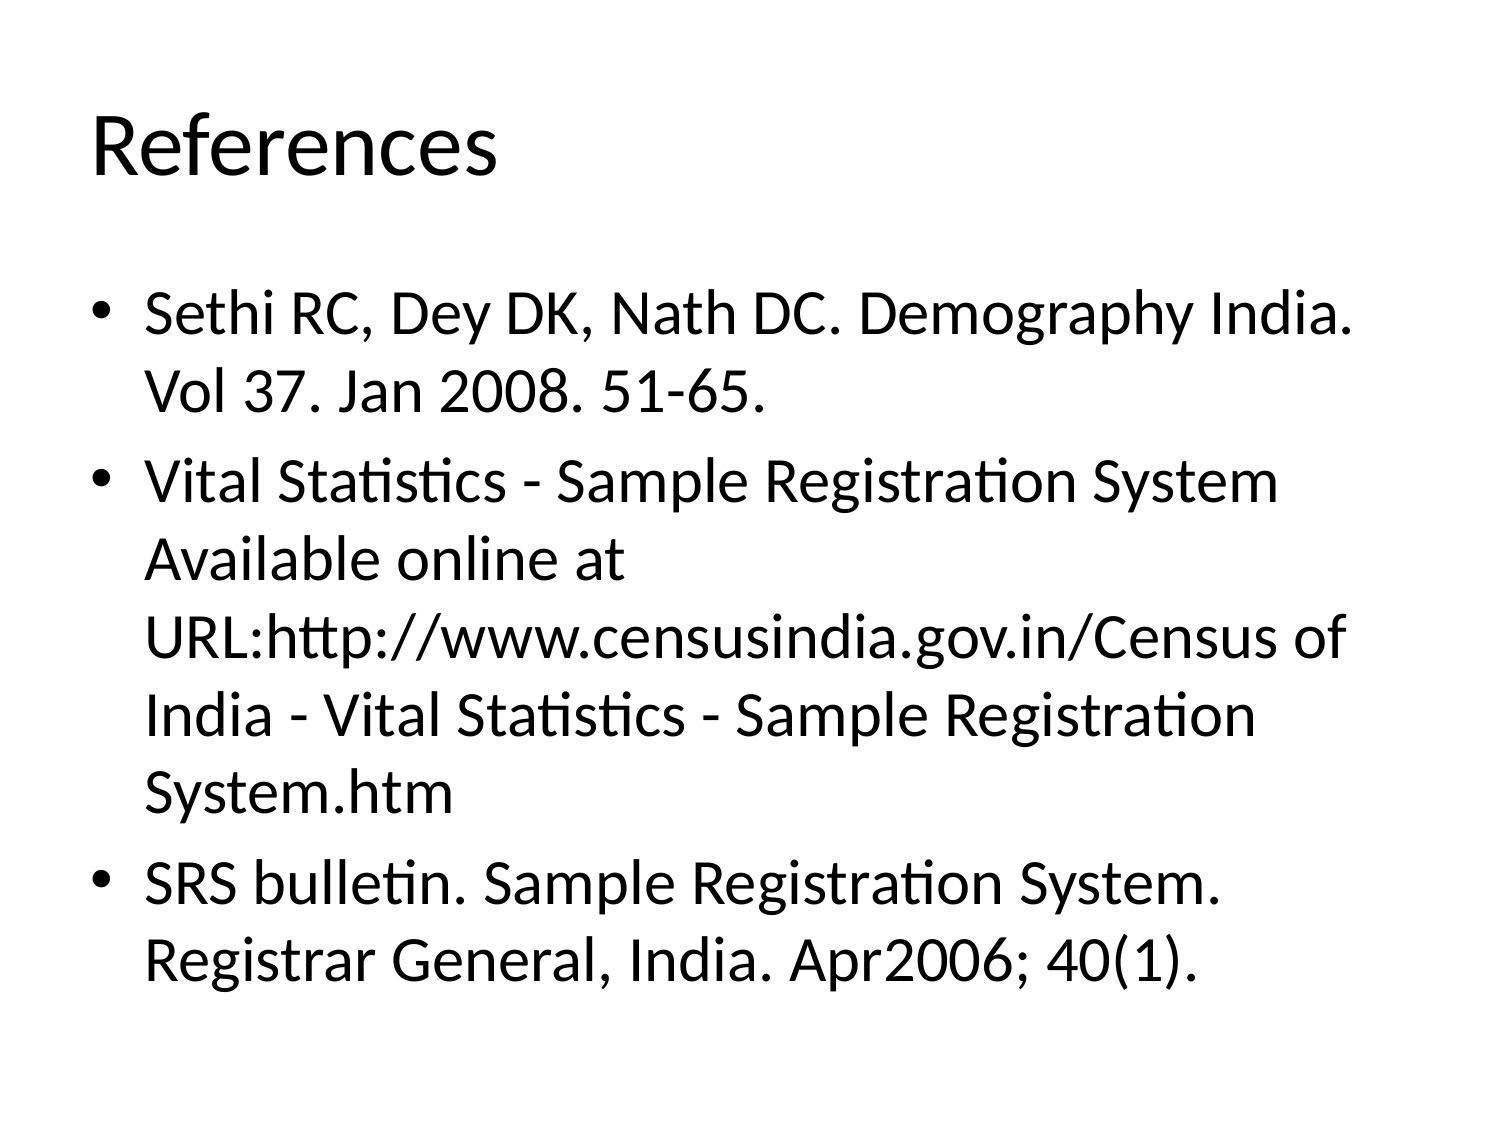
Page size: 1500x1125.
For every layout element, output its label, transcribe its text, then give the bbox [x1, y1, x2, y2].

title References [75, 45, 1425, 233]
list Sethi RC, Dey DK, Nath DC. Demography India. Vol 37. Jan 2008. 51-65. Vital Statistics - Sample Registration System Available online at URL:http://www.censusindia.gov.in/Census of India - Vital Statistics - Sample Registration System.htm SRS bulletin. Sample Registration System. Registrar General, India. Apr2006; 40(1). [75, 262, 1425, 1005]
